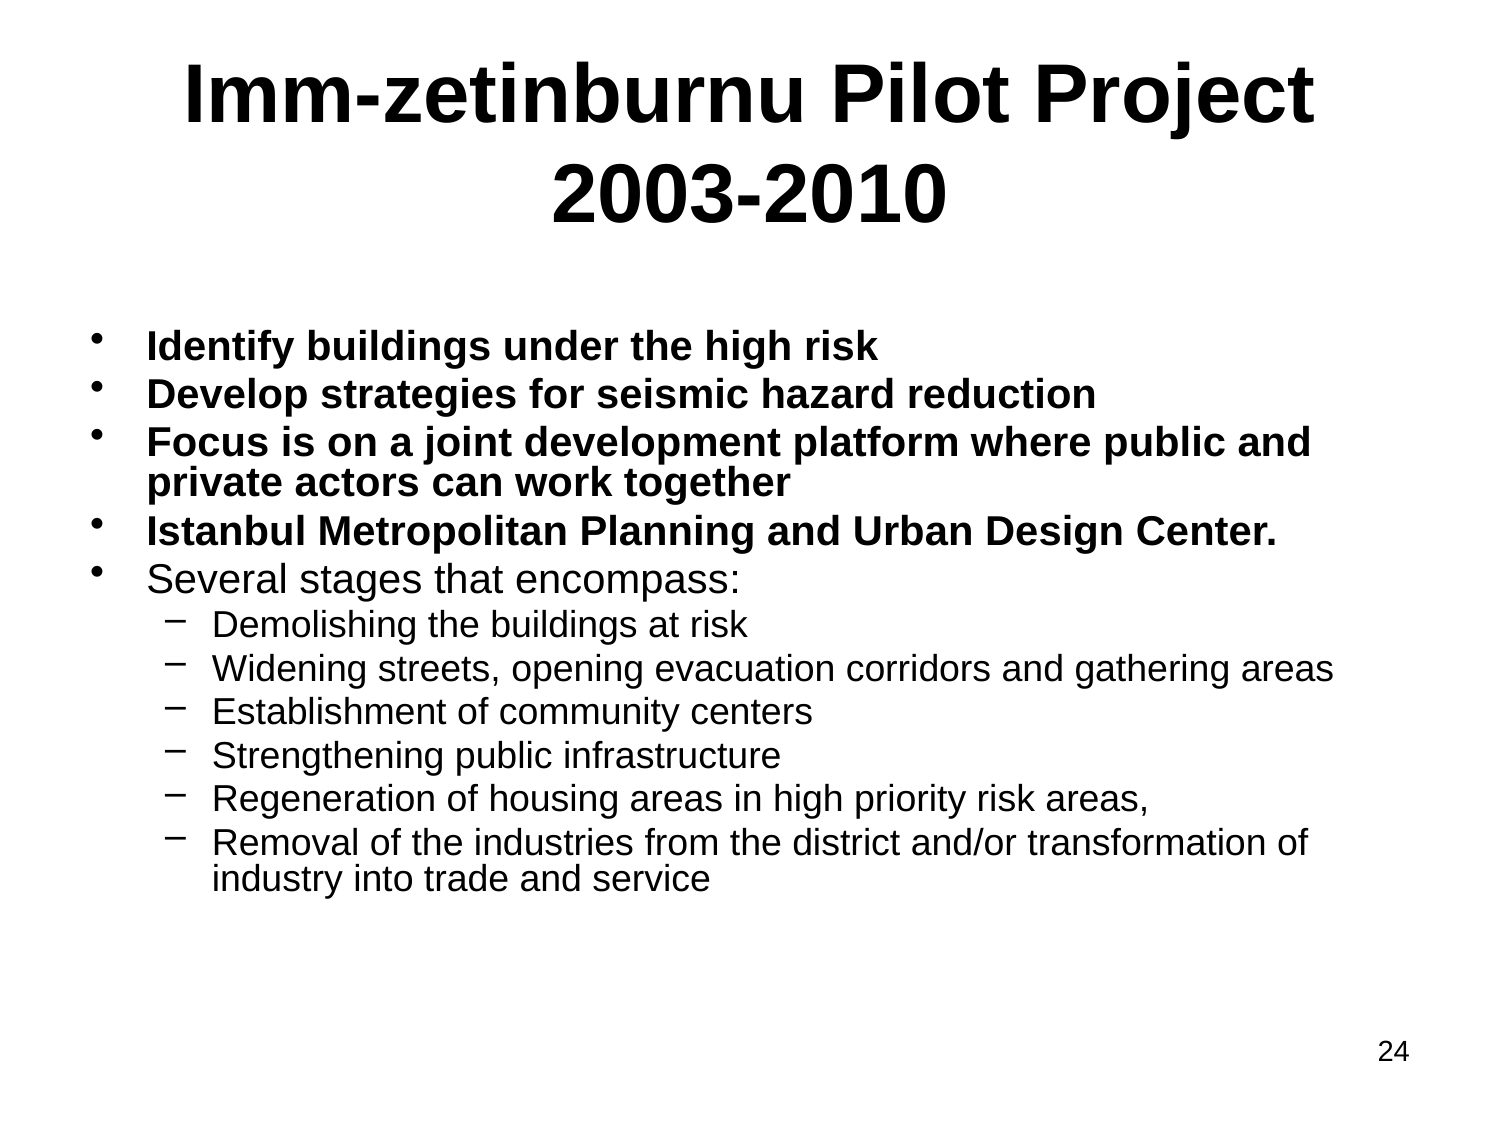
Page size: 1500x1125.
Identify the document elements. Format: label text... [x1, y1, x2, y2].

title Imm-zetinburnu Pilot Project 2003-2010 [74, 44, 1426, 233]
slide_number 24 [1074, 1024, 1426, 1103]
list Identify buildings under the high risk Develop strategies for seismic hazard reduction Focus is on a joint development platform where public and private actors can work together Istanbul Metropolitan Planning and Urban Design Center. Several stages that encompass: Demolishing the buildings at risk Widening streets, opening evacuation corridors and gathering areas Establishment of community centers Strengthening public infrastructure Regeneration of housing areas in high priority risk areas, Removal of the industries from the district and/or transformation of industry into trade and service [74, 262, 1426, 1006]
